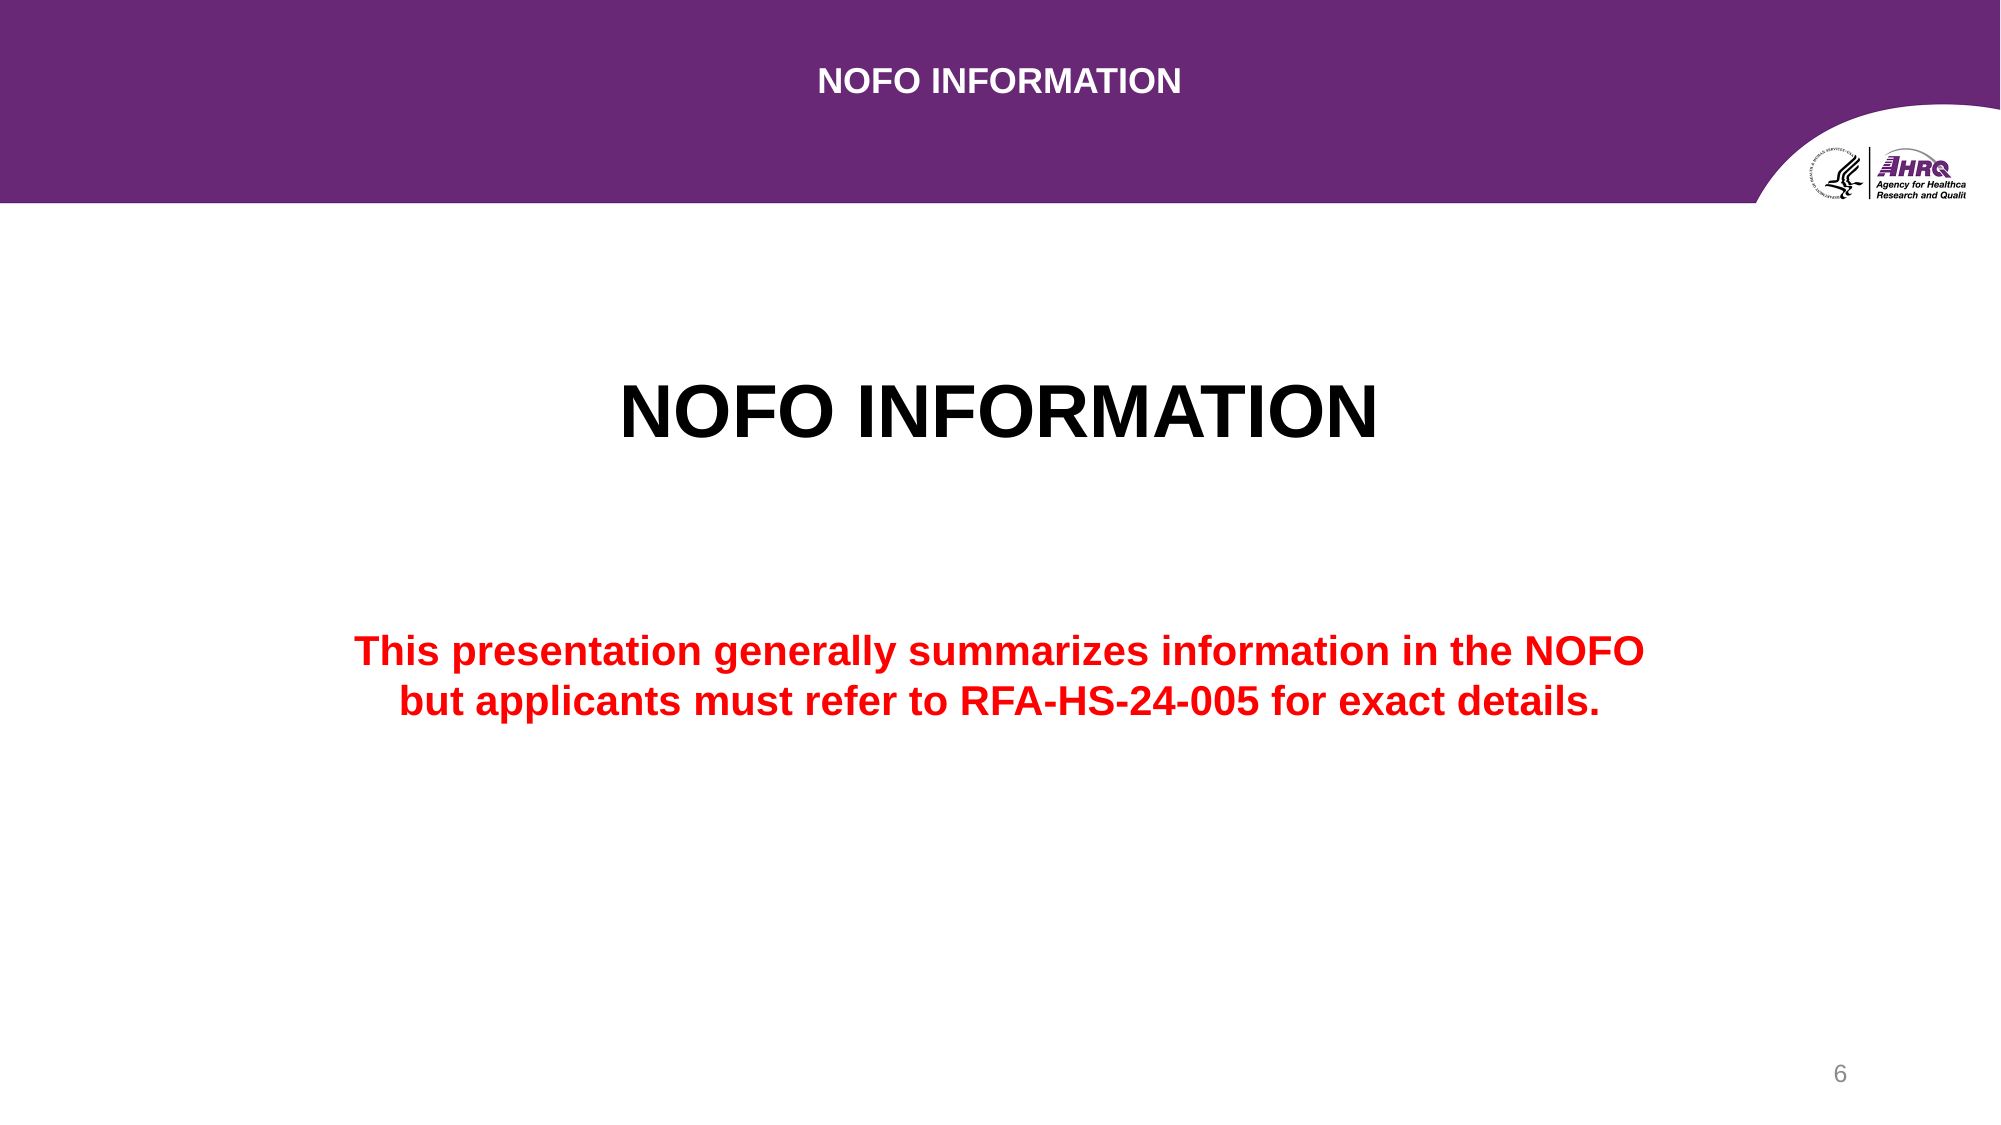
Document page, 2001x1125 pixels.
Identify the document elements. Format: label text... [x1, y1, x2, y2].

title NOFO INFORMATION [275, 50, 1725, 152]
list NOFO INFORMATION This presentation generally summarizes information in the NOFO but applicants must refer to RFA-HS-24-005 for exact details. [99, 270, 1900, 1013]
slide_number 6 [1412, 1042, 1863, 1103]
picture [0, 0, 2001, 1125]
